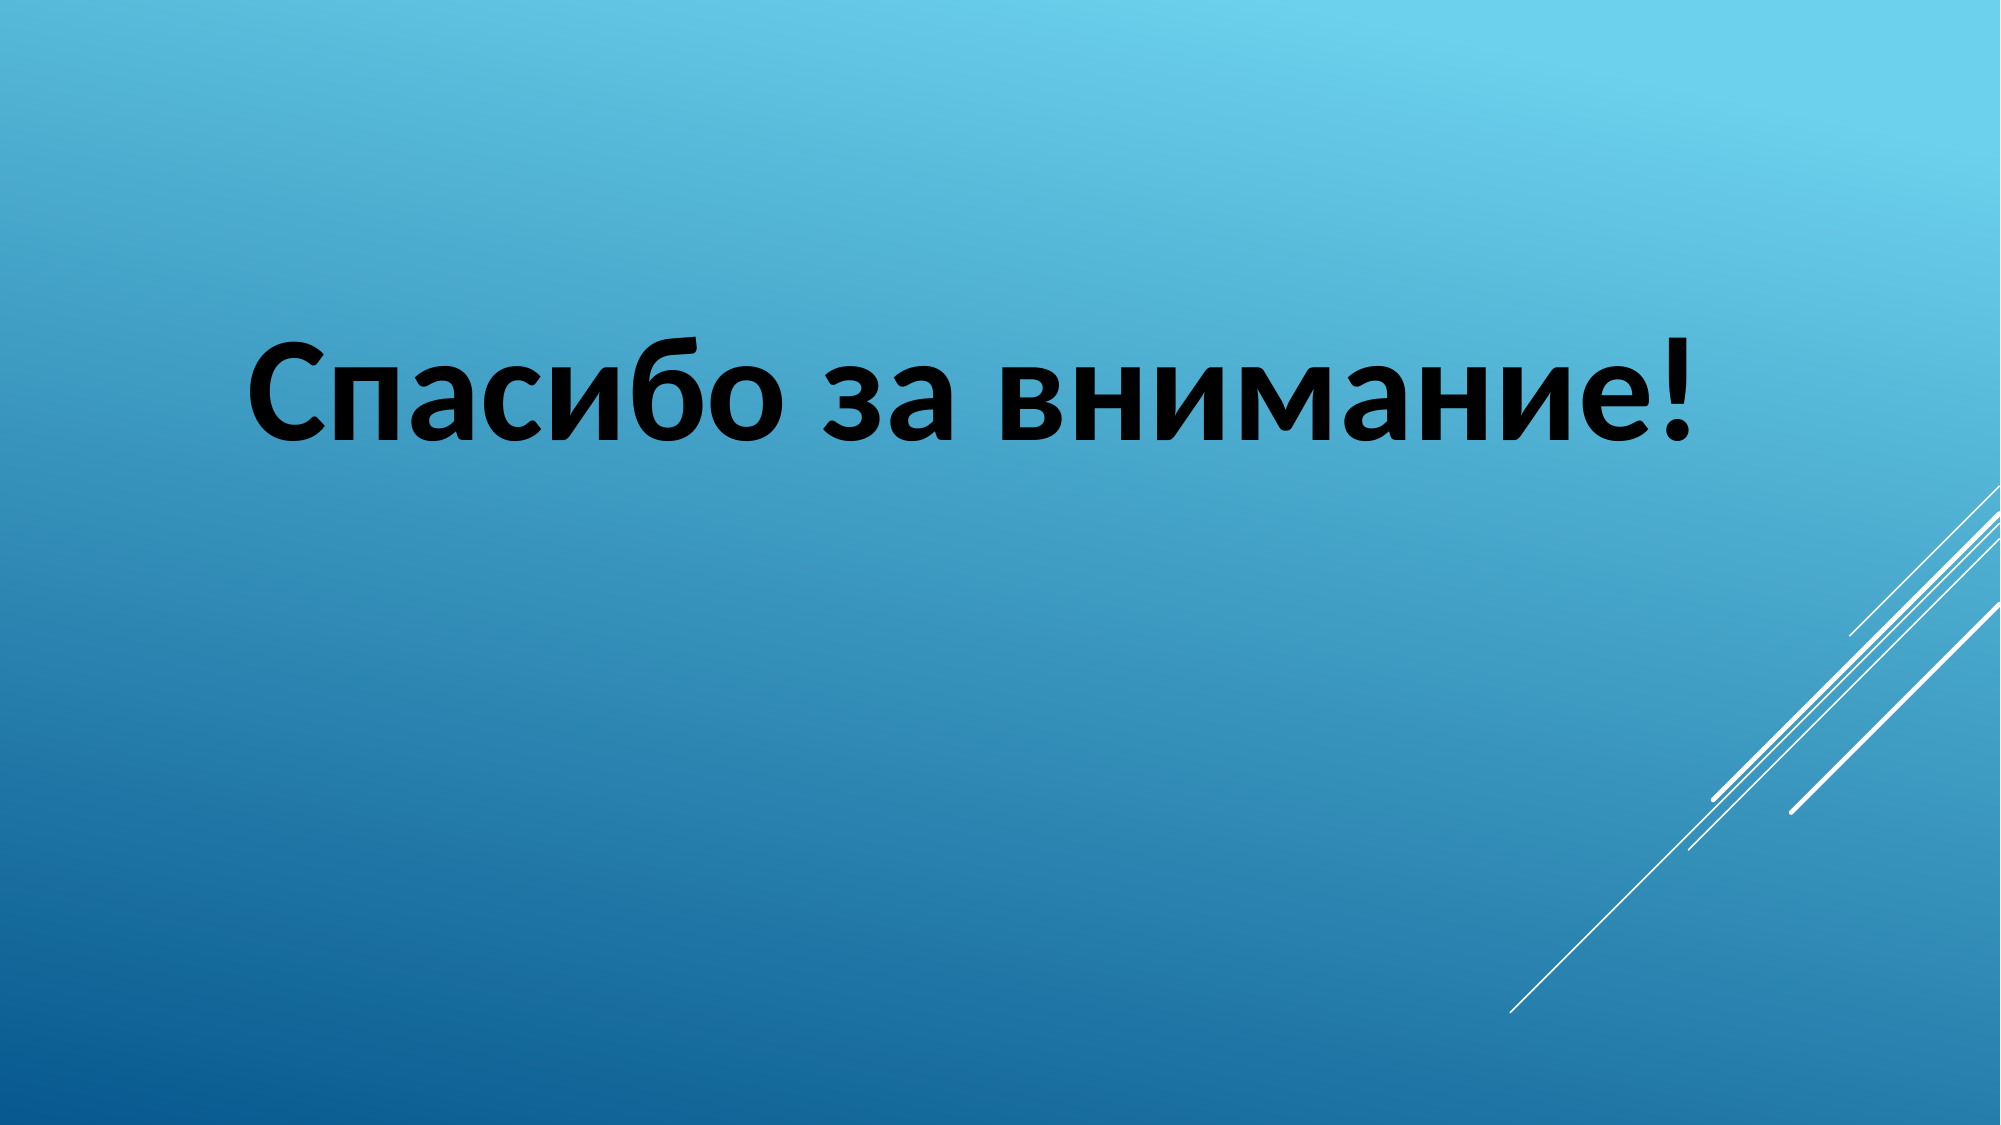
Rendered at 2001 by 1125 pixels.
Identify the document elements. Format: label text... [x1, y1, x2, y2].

text_box Спасибо за внимание! [232, 431, 1983, 479]
